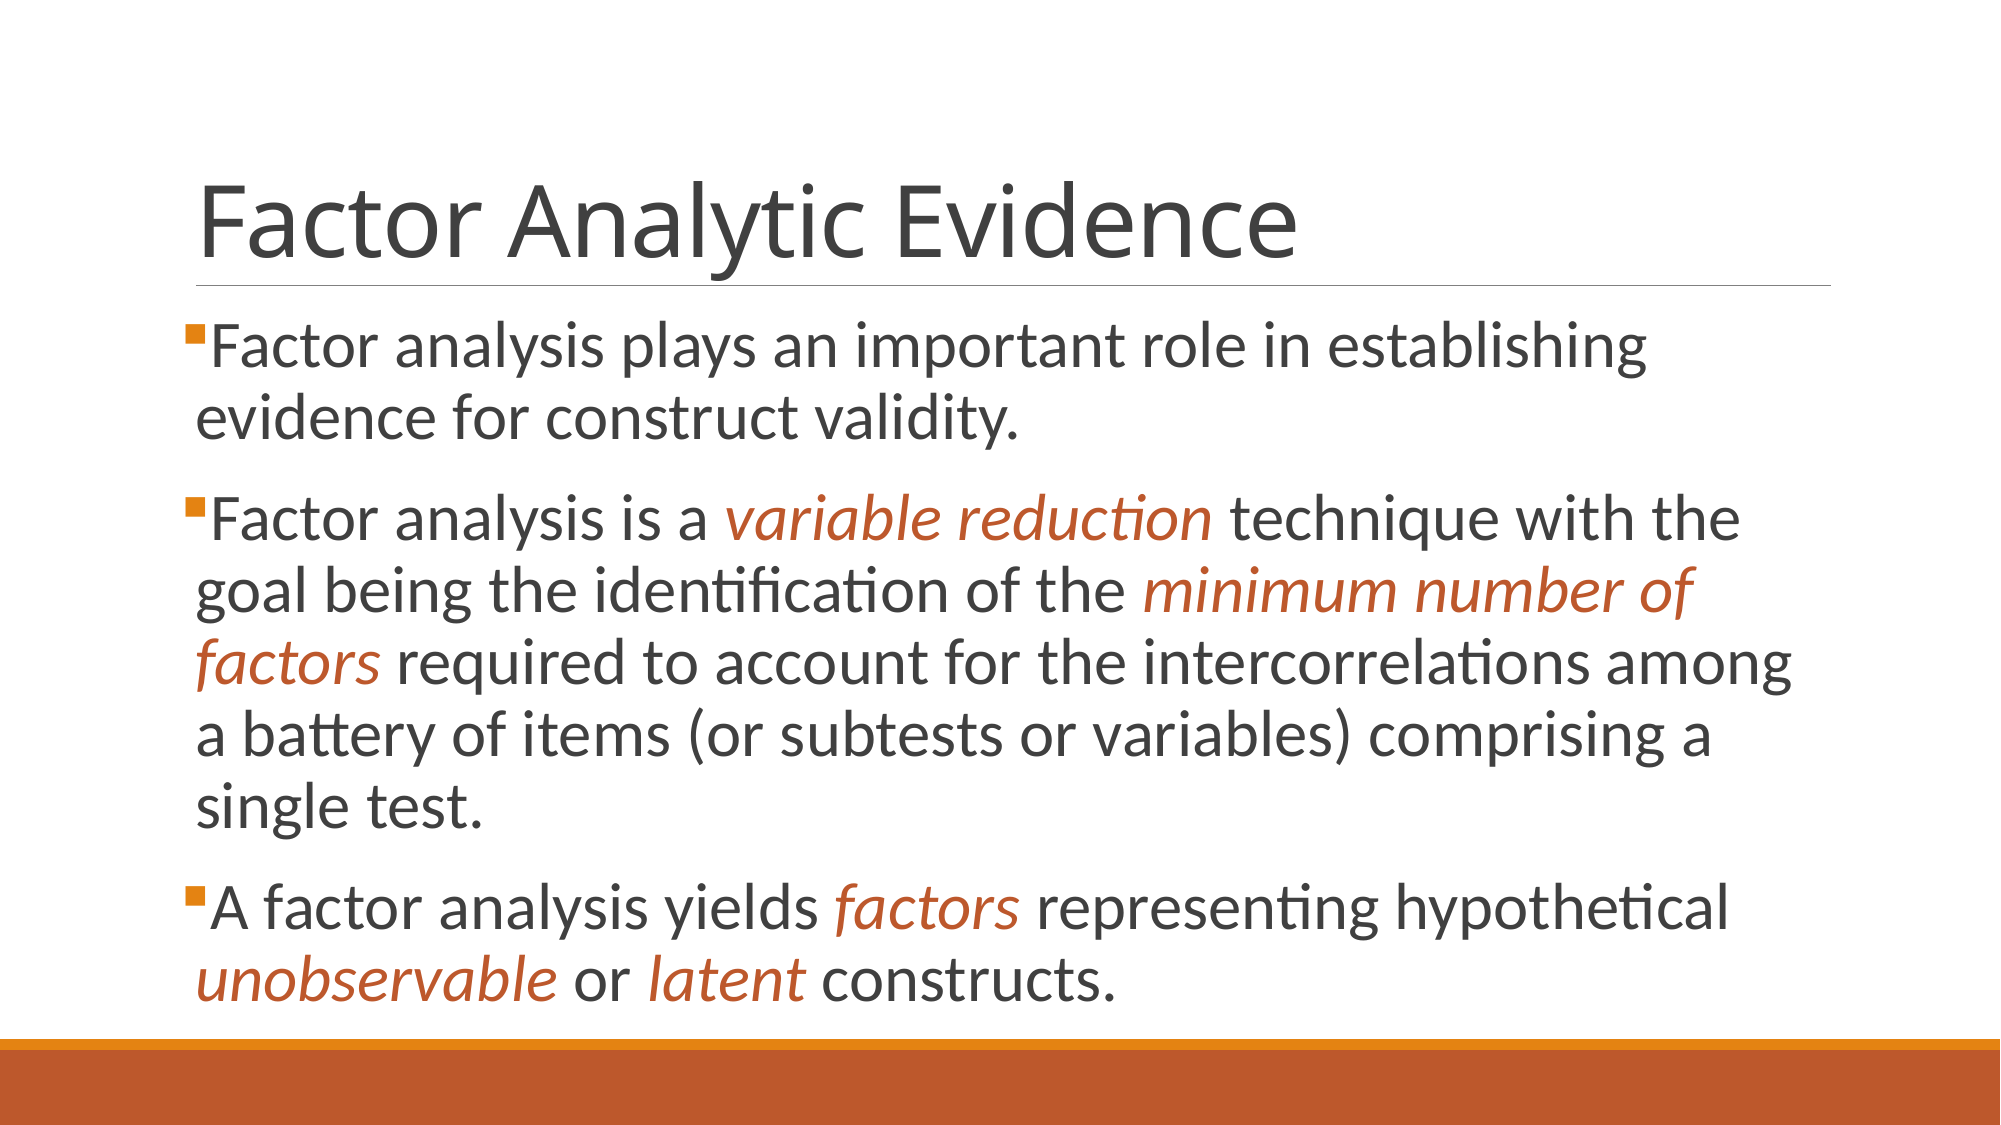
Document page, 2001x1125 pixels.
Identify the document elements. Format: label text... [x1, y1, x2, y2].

title Factor Analytic Evidence [180, 47, 1830, 285]
list Factor analysis plays an important role in establishing evidence for construct validity. Factor analysis is a variable reduction technique with the goal being the identification of the minimum number of factors required to account for the intercorrelations among a battery of items (or subtests or variables) comprising a single test. A factor analysis yields factors representing hypothetical unobservable or latent constructs. [180, 302, 1830, 1022]
